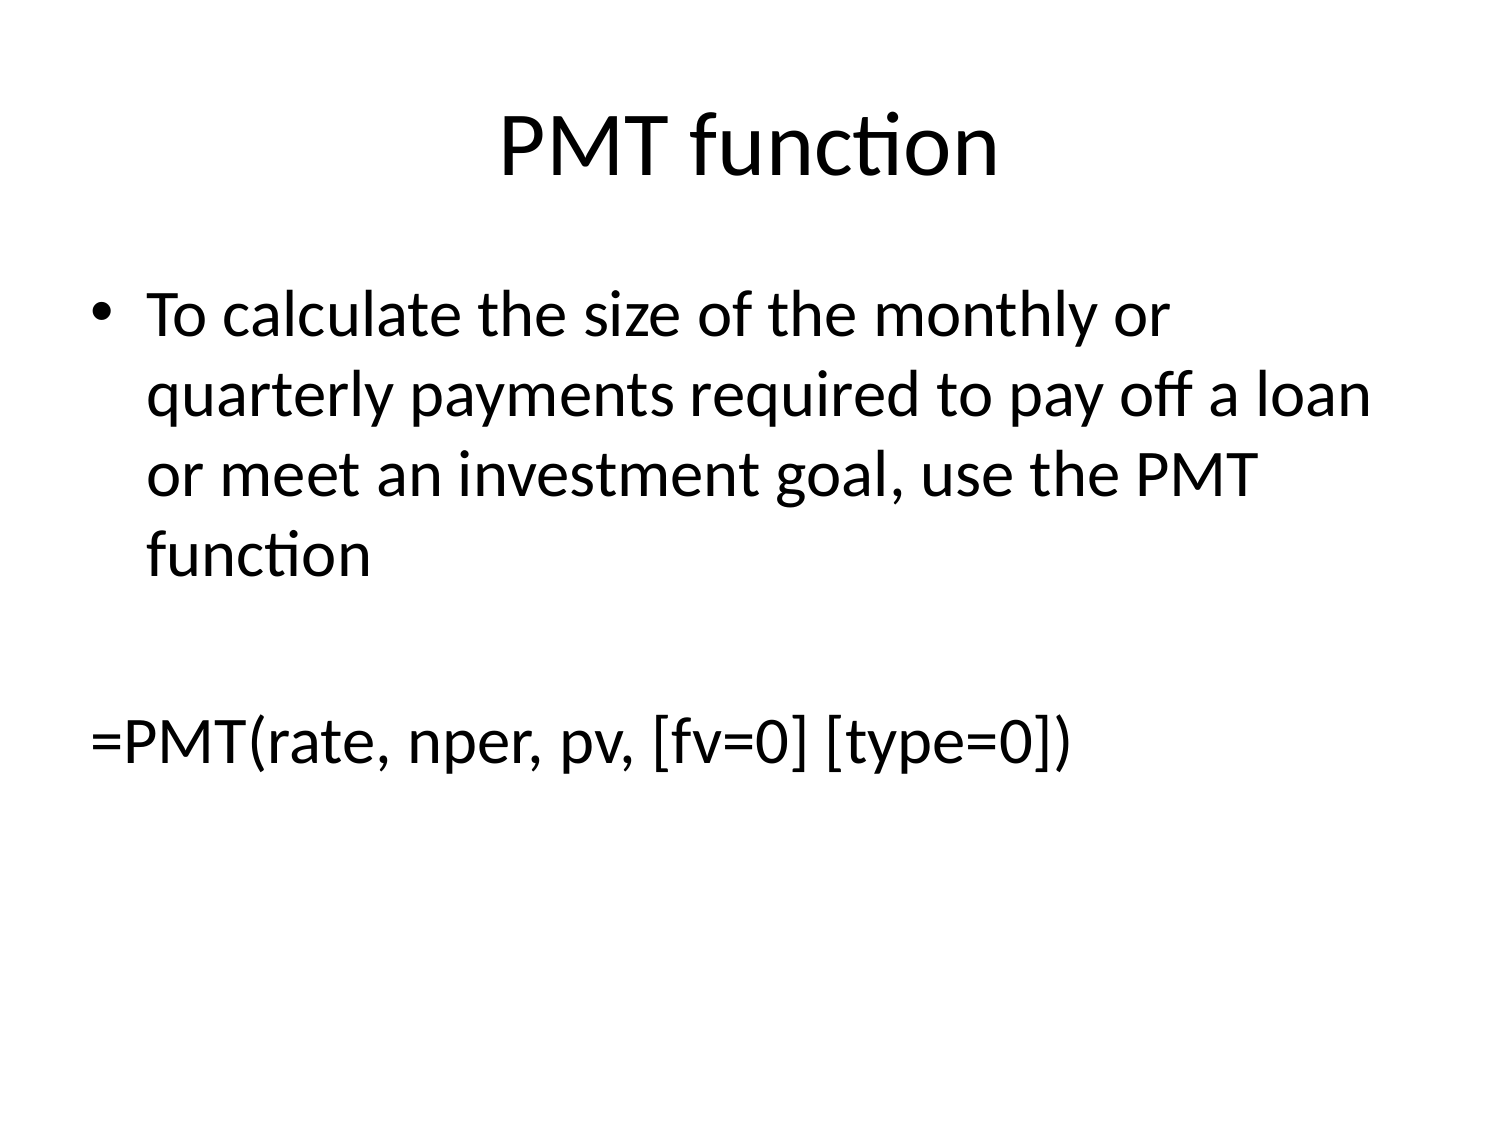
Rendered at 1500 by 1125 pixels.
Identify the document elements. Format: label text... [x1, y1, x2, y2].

title PMT function [75, 45, 1425, 233]
list To calculate the size of the monthly or quarterly payments required to pay off a loan or meet an investment goal, use the PMT function =PMT(rate, nper, pv, [fv=0] [type=0]) [75, 262, 1425, 1005]
